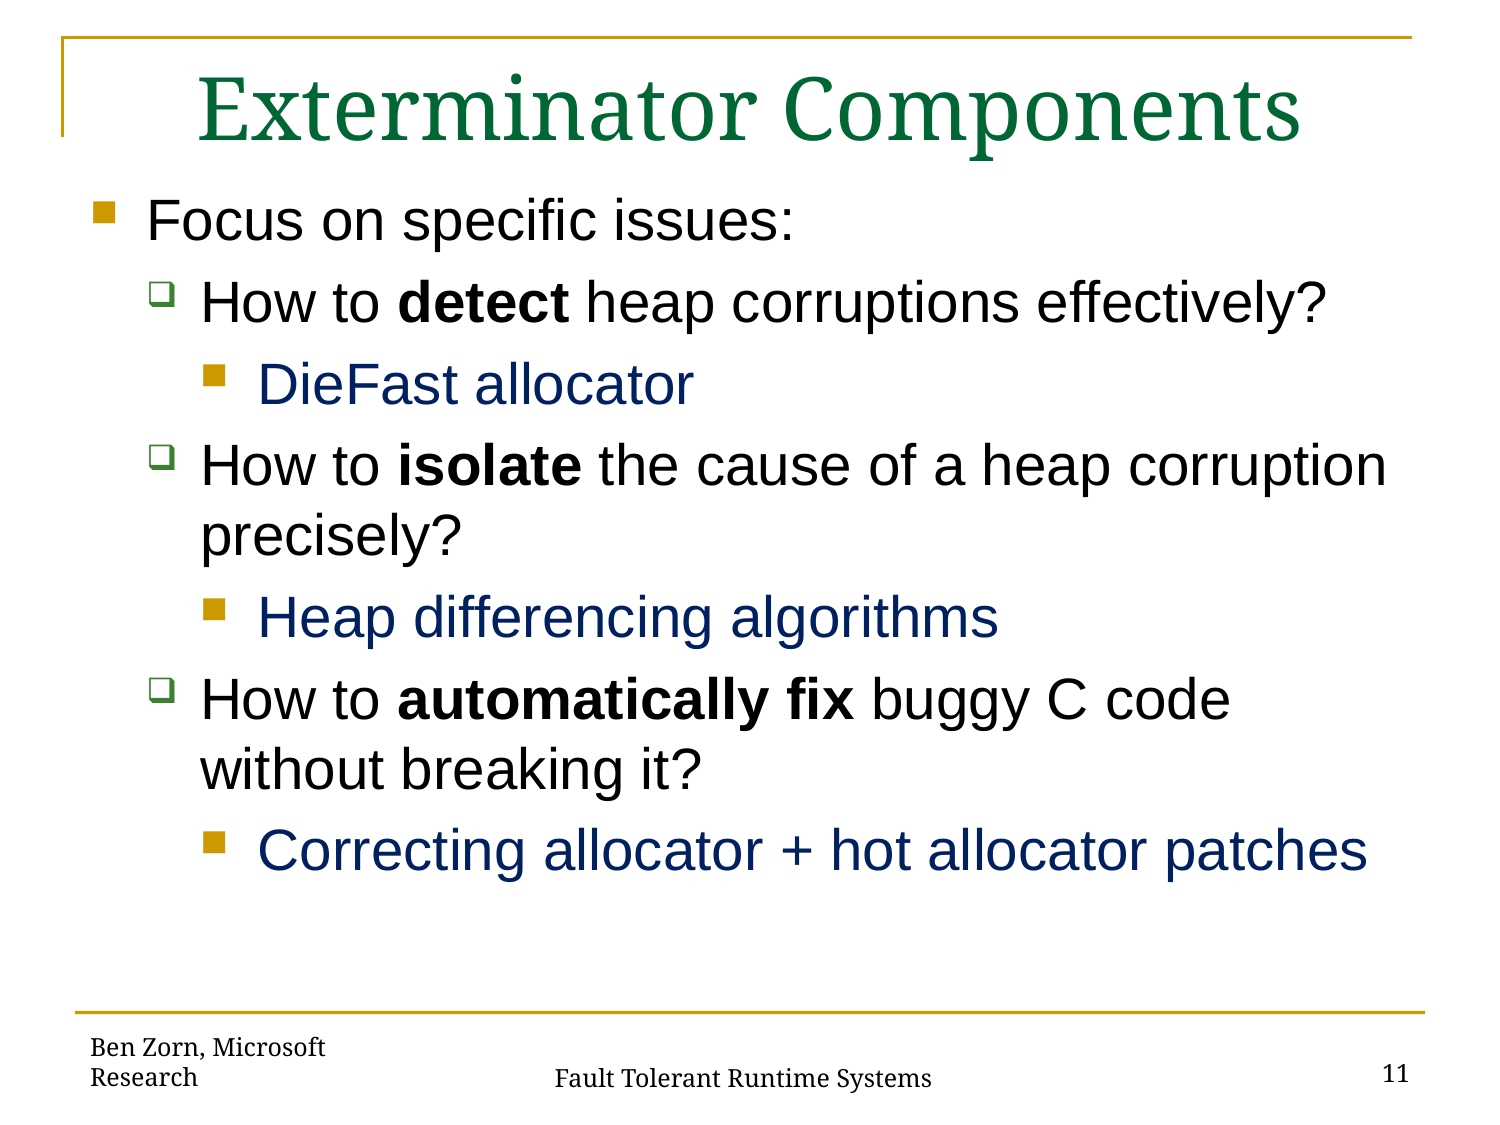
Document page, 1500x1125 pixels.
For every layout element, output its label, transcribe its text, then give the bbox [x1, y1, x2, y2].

footer Fault Tolerant Runtime Systems [449, 1024, 1038, 1101]
list Focus on specific issues: How to detect heap corruptions effectively? DieFast allocator How to isolate the cause of a heap corruption precisely? Heap differencing algorithms How to automatically fix buggy C code without breaking it? Correcting allocator + hot allocator patches [74, 174, 1426, 969]
slide_number Ben Zorn, Microsoft Research [74, 1023, 426, 1100]
slide_number 11 [1074, 1023, 1426, 1100]
title Exterminator Components [74, 45, 1426, 174]
